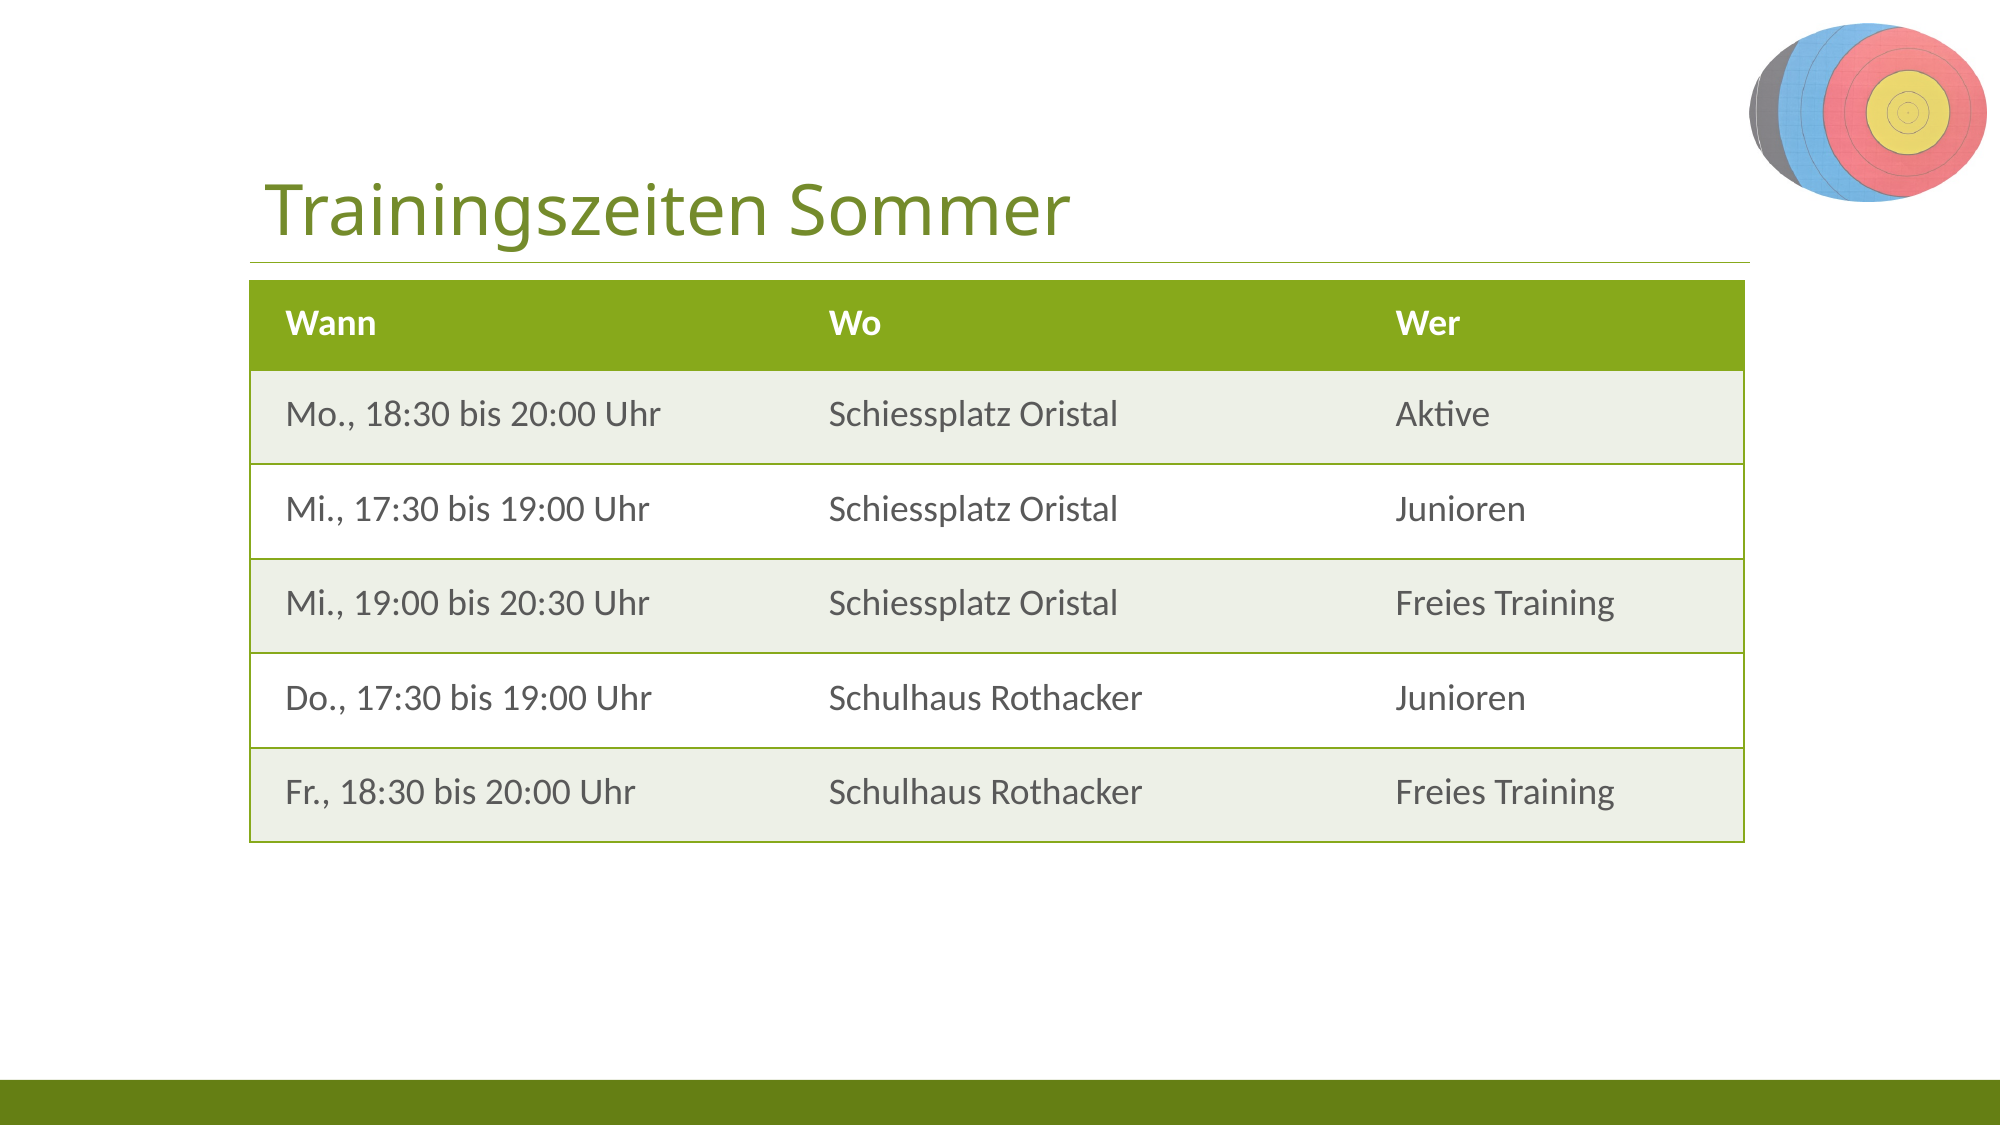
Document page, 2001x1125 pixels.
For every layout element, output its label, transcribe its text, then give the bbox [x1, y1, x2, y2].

table_cell Schiessplatz Oristal [793, 560, 1360, 652]
table_cell Mi., 19:00 bis 20:30 Uhr [251, 560, 793, 652]
title Trainingszeiten Sommer [249, 75, 1727, 263]
table_cell Junioren [1360, 654, 1743, 747]
table_cell Mi., 17:30 bis 19:00 Uhr [251, 465, 793, 558]
table_cell Schiessplatz Oristal [793, 371, 1360, 463]
table_header Wann [251, 282, 793, 369]
table_cell Schulhaus Rothacker [793, 654, 1360, 747]
table_header Wo [793, 282, 1360, 369]
table_cell Schiessplatz Oristal [793, 465, 1360, 558]
table_cell Aktive [1360, 371, 1743, 463]
table_header Wer [1360, 282, 1743, 369]
table_cell Fr., 18:30 bis 20:00 Uhr [251, 749, 793, 841]
table_cell Freies Training [1360, 560, 1743, 652]
table_cell Do., 17:30 bis 19:00 Uhr [251, 654, 793, 747]
table_cell Freies Training [1360, 749, 1743, 841]
table_cell Schulhaus Rothacker [793, 749, 1360, 841]
table_cell Mo., 18:30 bis 20:00 Uhr [251, 371, 793, 463]
table_cell Junioren [1360, 465, 1743, 558]
